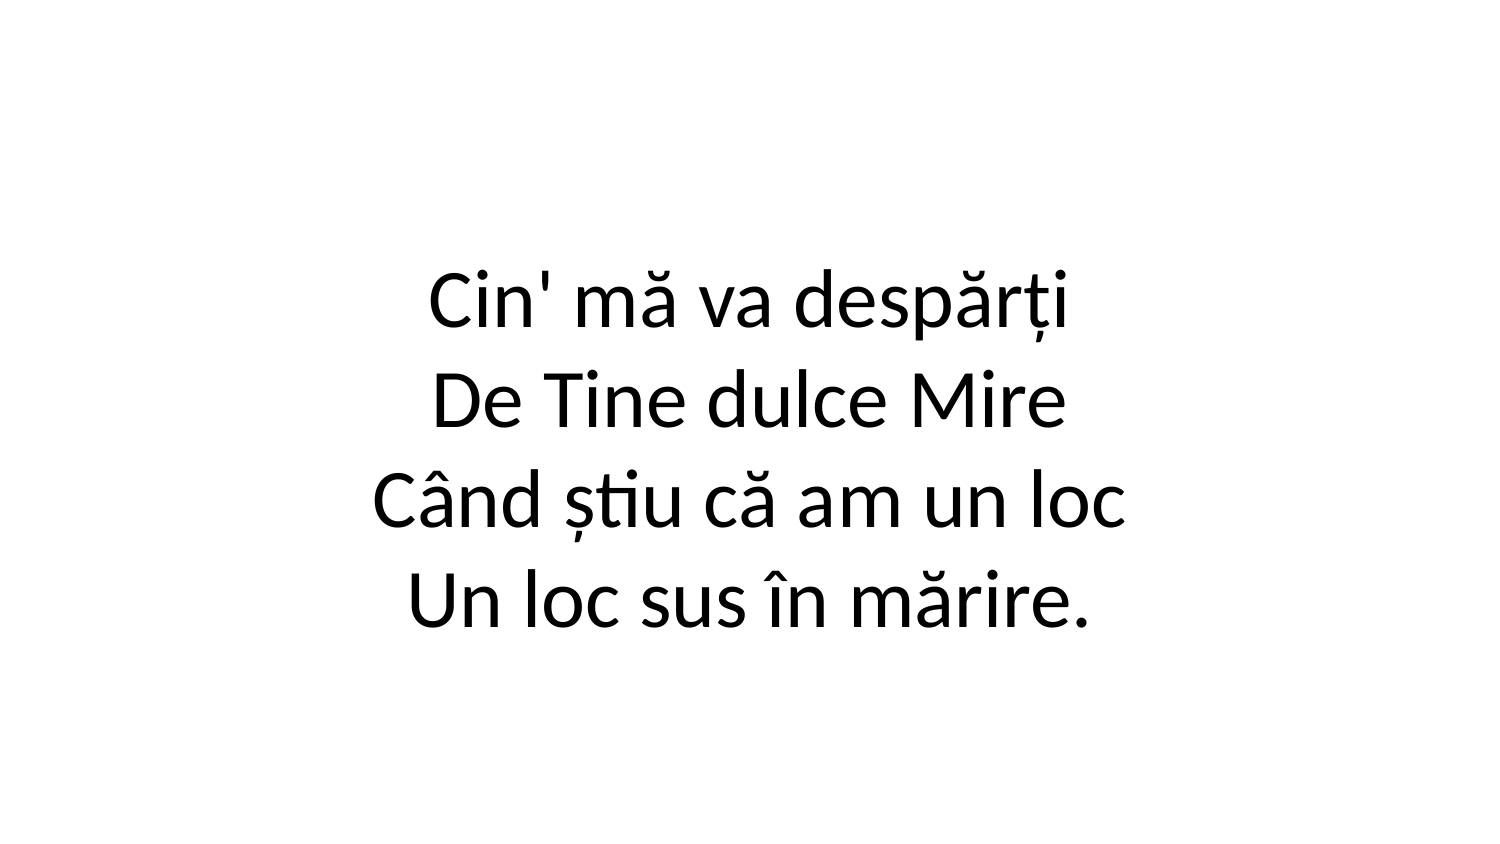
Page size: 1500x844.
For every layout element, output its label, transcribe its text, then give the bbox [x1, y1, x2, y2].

text_box Cin' mă va despărți De Tine dulce Mire Când știu că am un loc Un loc sus în mărire. [357, 192, 1143, 652]
